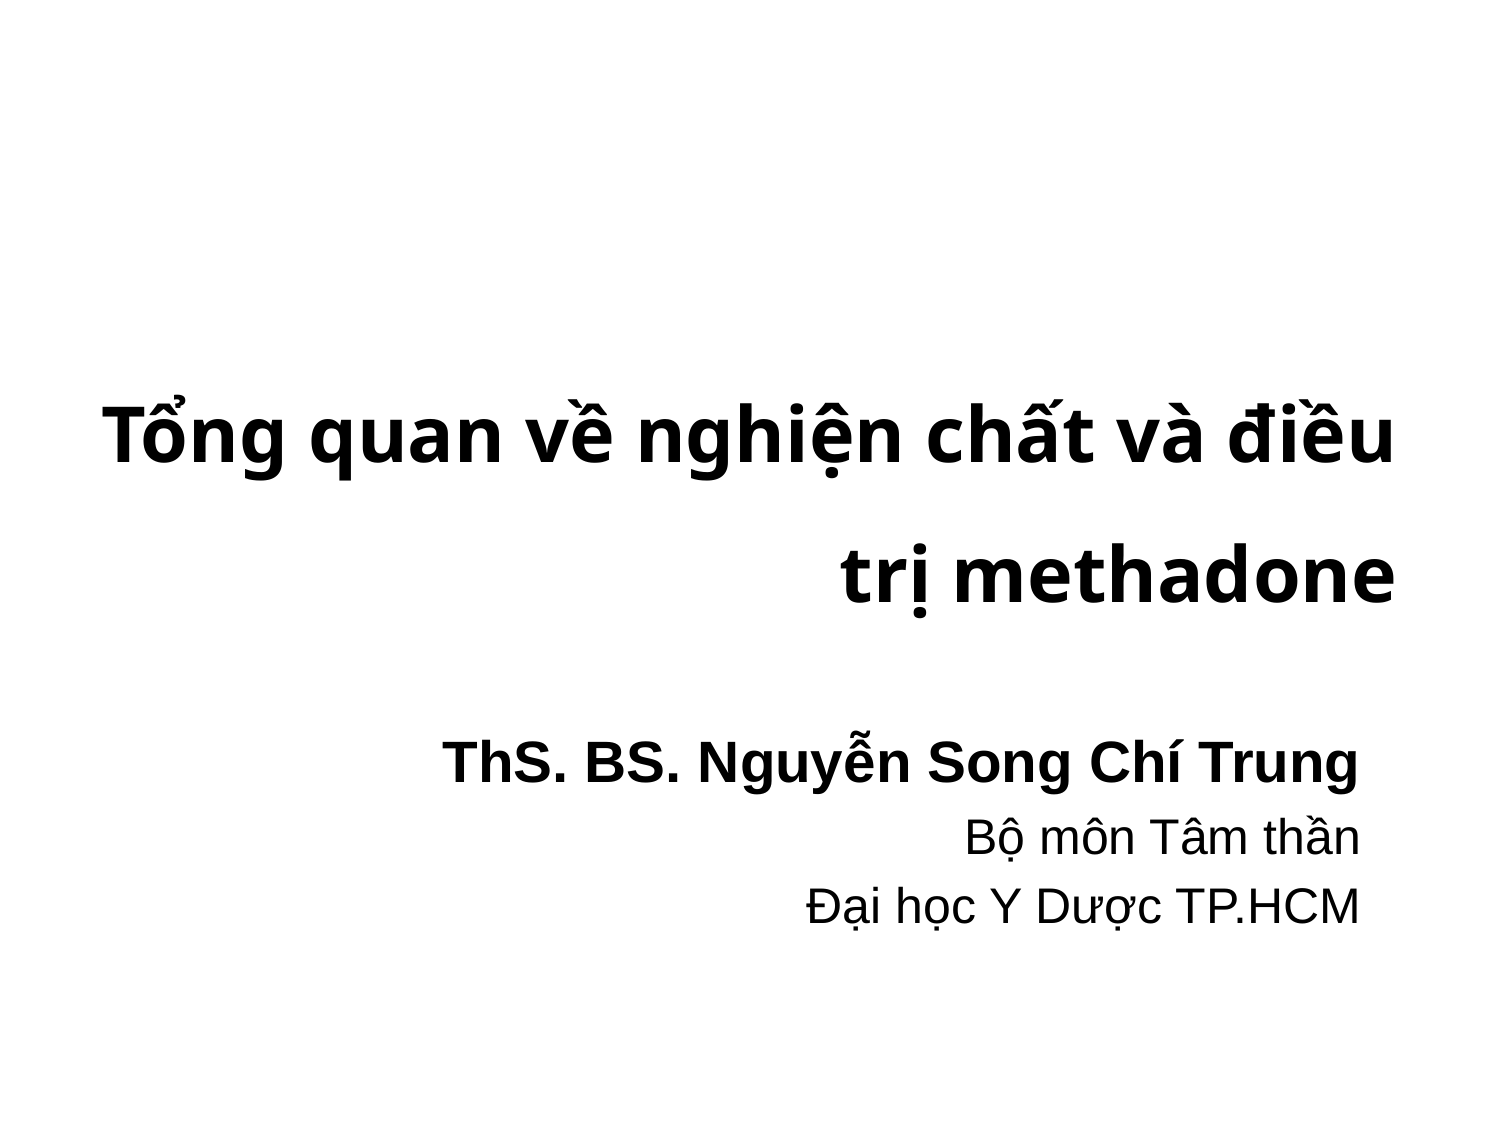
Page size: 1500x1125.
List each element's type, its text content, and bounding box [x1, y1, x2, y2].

title Tổng quan về nghiện chất và điều trị methadone [75, 324, 1413, 625]
subtitle ThS. BS. Nguyễn Song Chí Trung Bộ môn Tâm thần Đại học Y Dược TP.HCM [87, 725, 1376, 1013]
